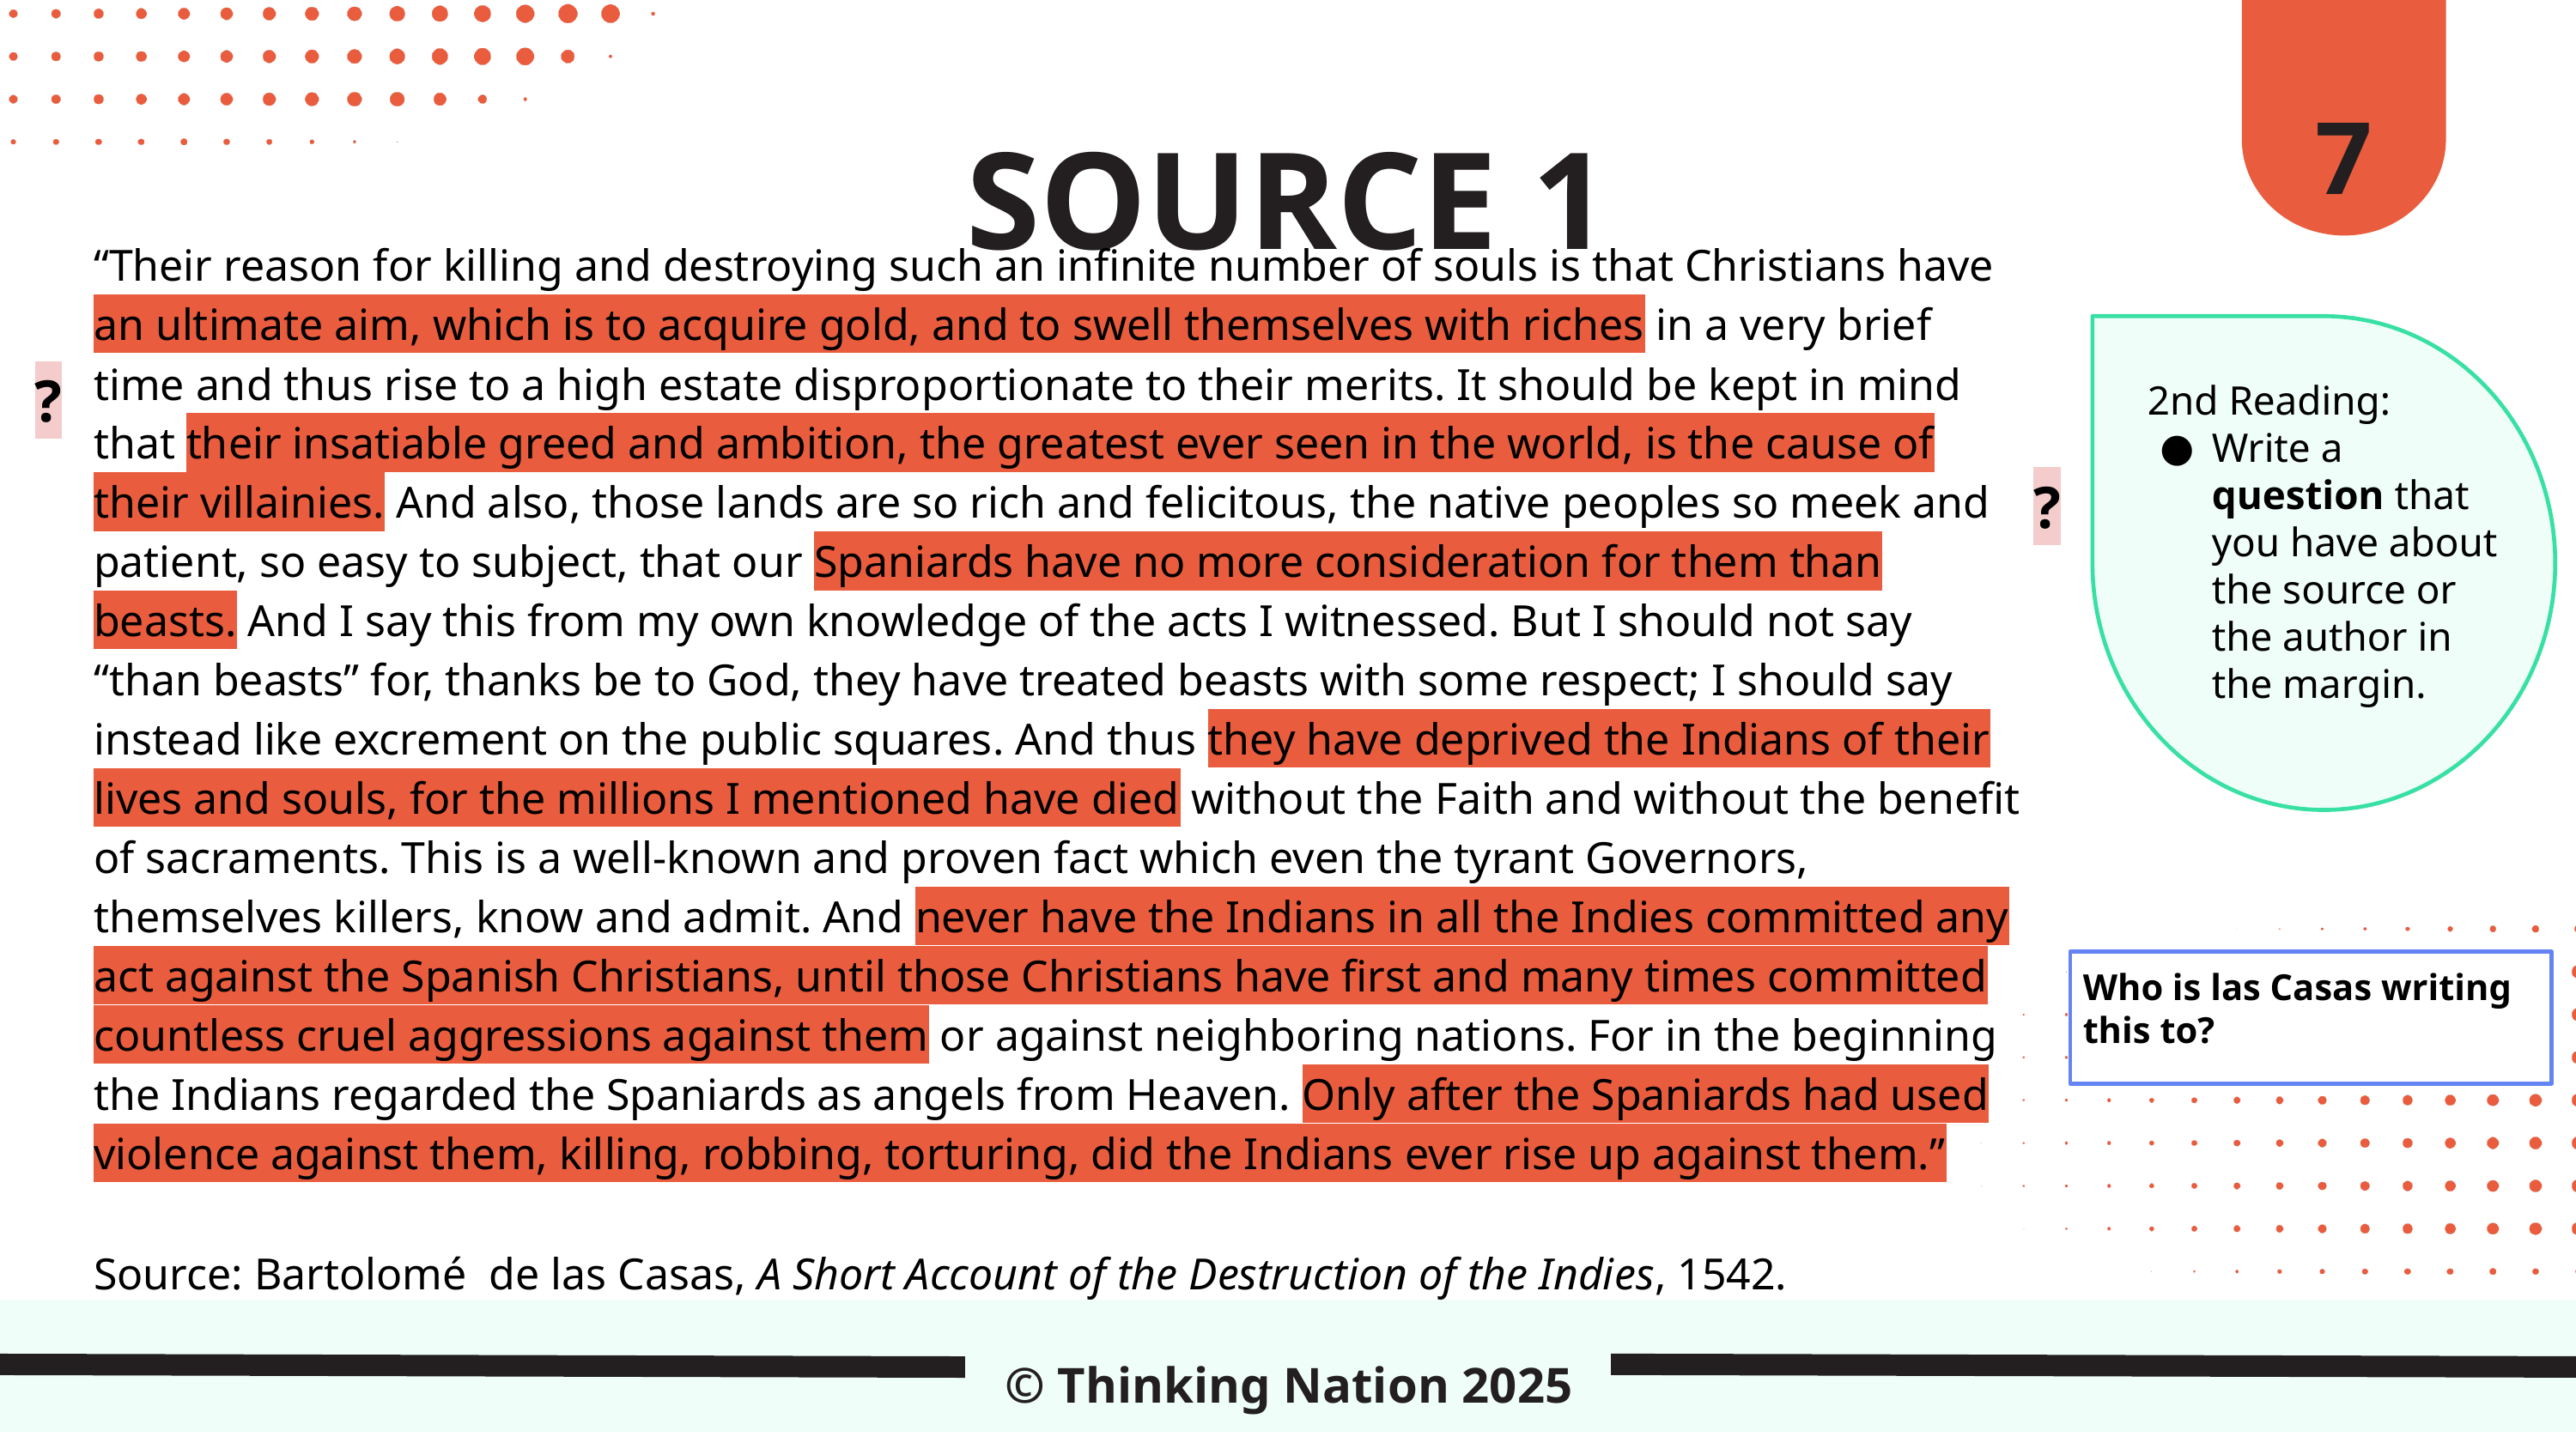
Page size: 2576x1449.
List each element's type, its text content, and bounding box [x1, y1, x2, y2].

text_box [1938, 925, 2576, 1275]
text_box Who is las Casas writing this to? [2069, 951, 2552, 1084]
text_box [2233, 0, 2455, 236]
text_box ? [21, 352, 82, 436]
text_box [2092, 316, 2555, 810]
text_box [0, 0, 660, 145]
text_box ? [2020, 458, 2080, 542]
text_box 2nd Reading: Write a question that you have about the source or the author in the margin. [2134, 362, 2525, 576]
text_box “Their reason for killing and destroying such an infinite number of souls is that Christians have an ultimate aim, which is to acquire gold, and to swell themselves with riches in a very brief time and thus rise to a high estate disproportionate to their merits. It should be kept in mind that their insatiable greed and ambition, the greatest ever seen in the world, is the cause of their villainies. And also, those lands are so rich and felicitous, the native peoples so meek and patient, so easy to subject, that our Spaniards have no more consideration for them than beasts. And I say this from my own knowledge of the acts I witnessed. But I should not say “than beasts” for, thanks be to God, they have treated beasts with some respect; I should say instead like excrement on the public squares. And thus they have deprived the Indians of their lives and souls, for the millions I mentioned have died without the Faith and without the benefit of sacraments. This is a well-known and proven fact which even the tyrant Governors, themselves killers, know and admit. And never have the Indians in all the Indies committed any act against the Spanish Christians, until those Christians have first and many times committed countless cruel aggressions against them or against neighboring nations. For in the beginning the Indians regarded the Spaniards as angels from Heaven. Only after the Spaniards had used violence against them, killing, robbing, torturing, did the Indians ever rise up against them.” Source: Bartolomé de las Casas, A Short Account of the Destruction of the Indies, 1542. [81, 217, 2042, 1248]
text_box SOURCE 1 [506, 51, 2070, 276]
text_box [0, 1299, 2576, 1433]
